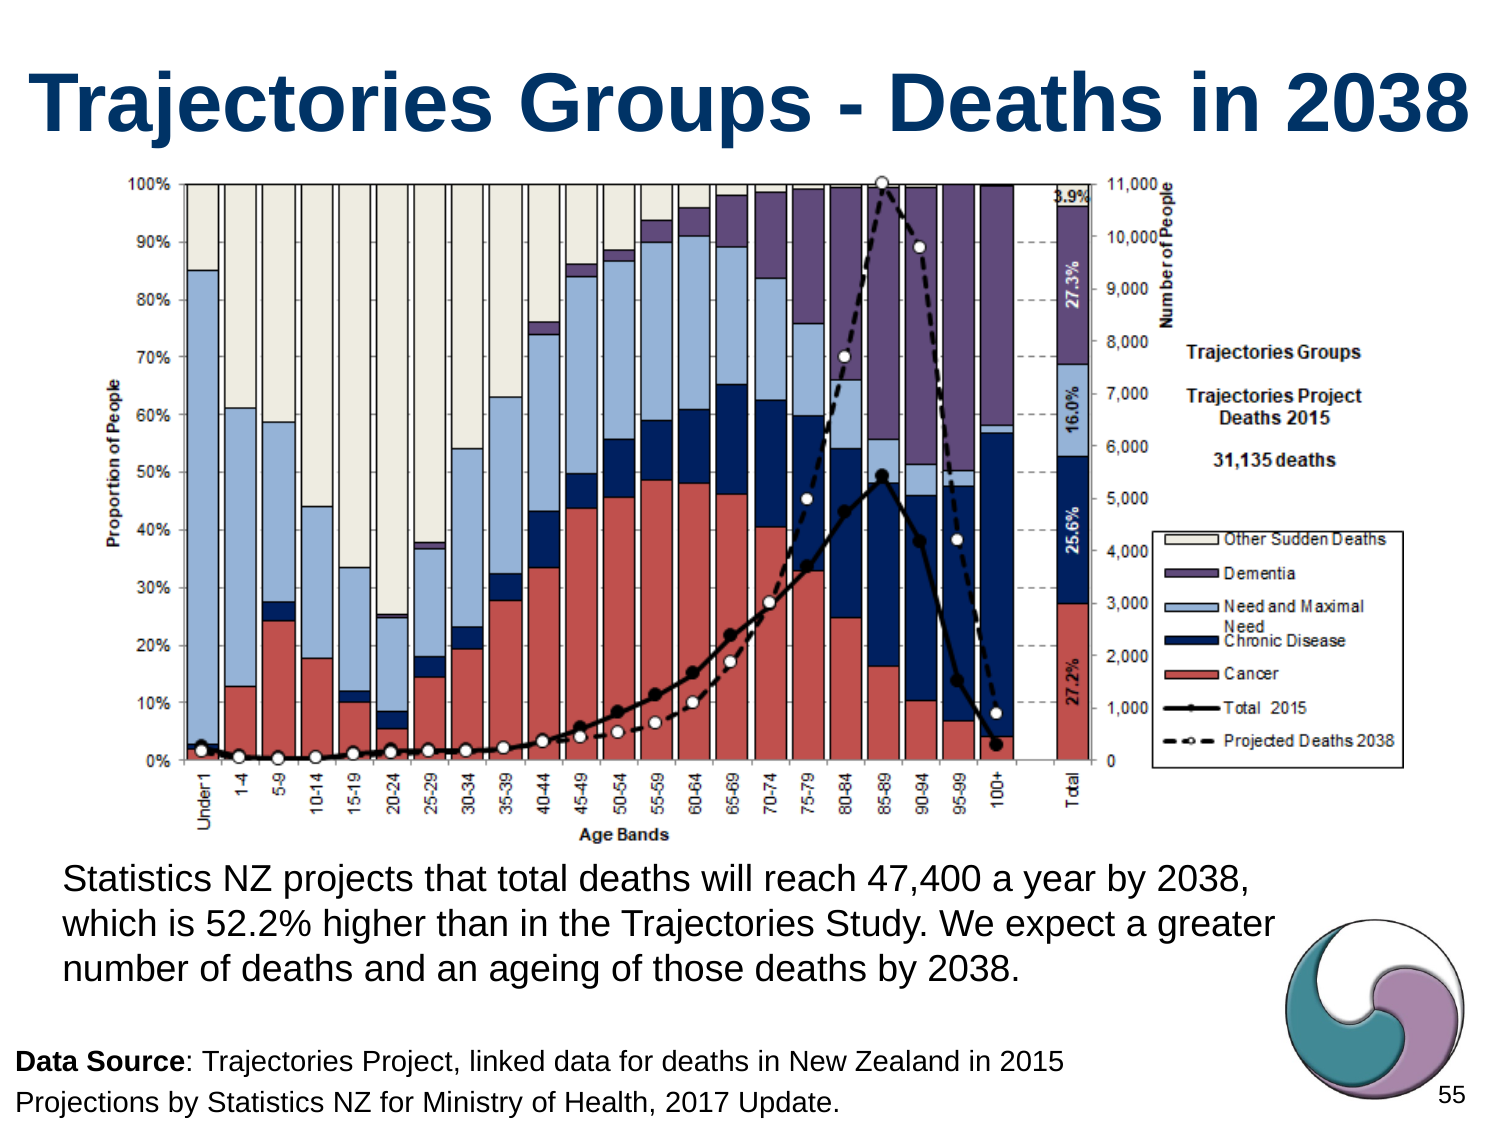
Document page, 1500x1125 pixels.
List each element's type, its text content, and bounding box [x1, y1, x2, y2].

picture [96, 162, 1404, 858]
title Trajectories Groups - Deaths in 2038 [0, 12, 1500, 200]
picture [1281, 916, 1468, 1101]
list Data Source: Trajectories Project, linked data for deaths in New Zealand in 2015 Projections by Statistics NZ for Ministry of Health, 2017 Update. [0, 1034, 1188, 1086]
list Statistics NZ projects that total deaths will reach 47,400 a year by 2038, which is 52.2% higher than in the Trajectories Study. We expect a greater number of deaths and an ageing of those deaths by 2038. [47, 845, 1330, 897]
